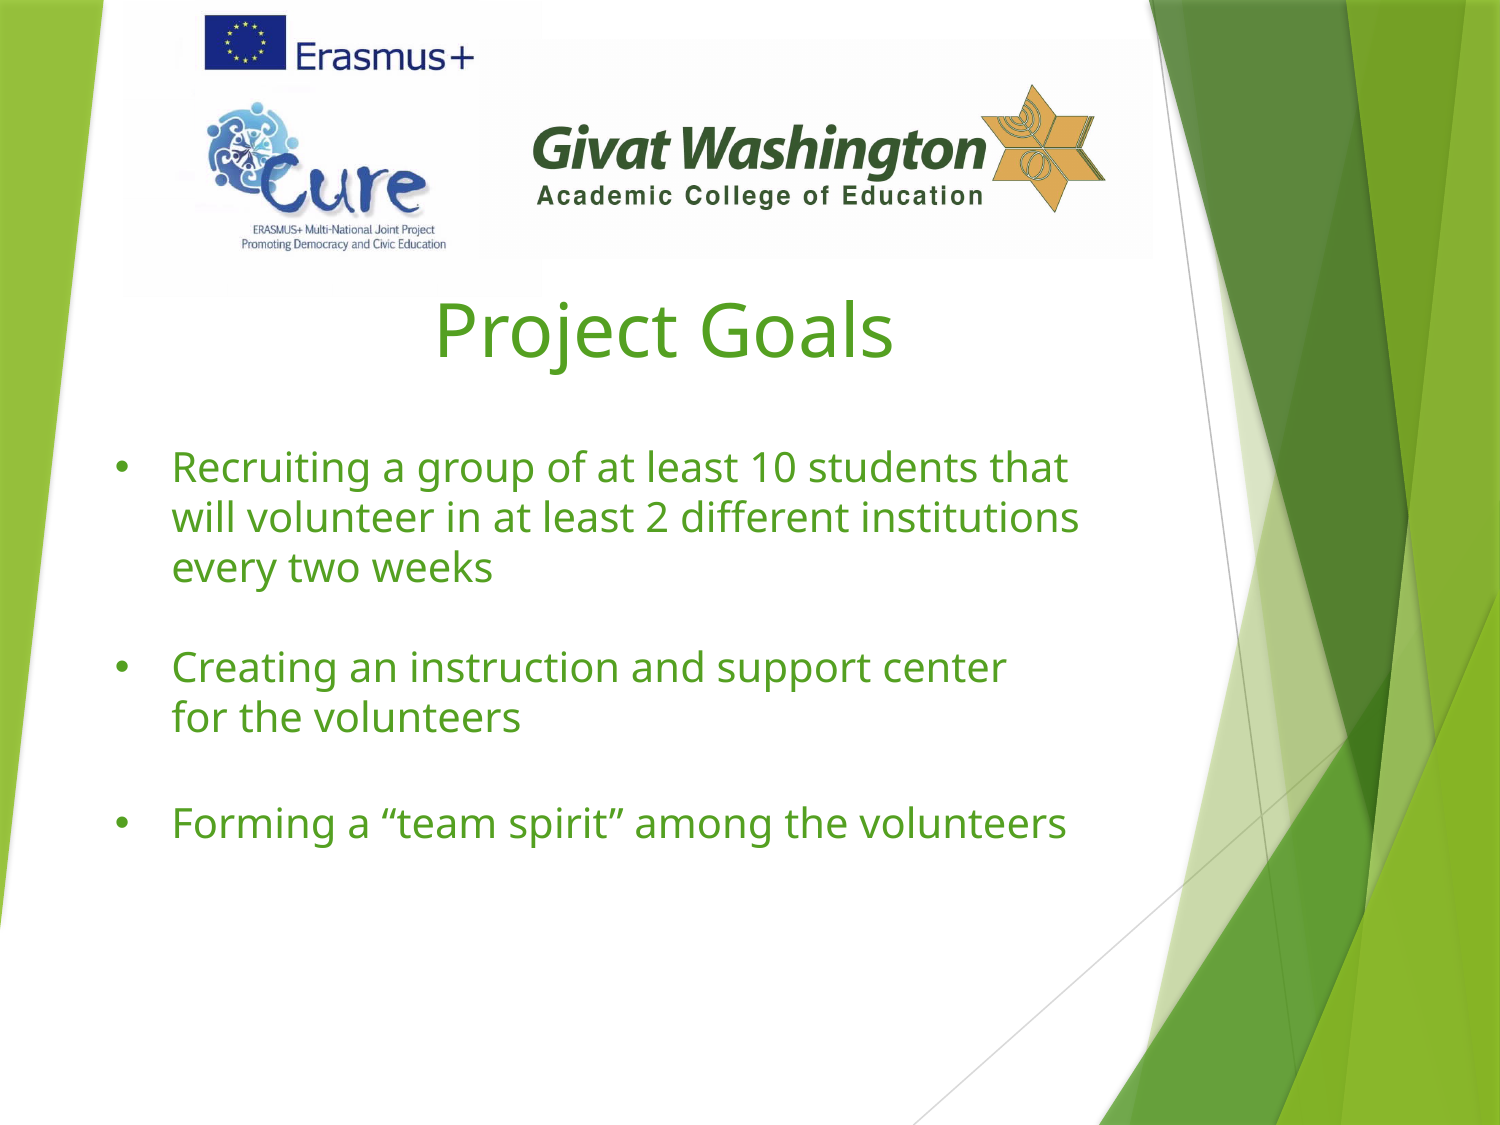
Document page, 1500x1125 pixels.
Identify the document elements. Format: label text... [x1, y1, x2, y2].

text_box Forming a “team spirit” among the volunteers [100, 789, 1093, 855]
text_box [123, 0, 1153, 297]
text_box Recruiting a group of at least 10 students that will volunteer in at least 2 different institutions every two weeks [100, 433, 1128, 599]
picture [1153, 37, 1164, 251]
text_box Project Goals [419, 307, 928, 381]
text_box Creating an instruction and support center for the volunteers [100, 633, 1034, 749]
